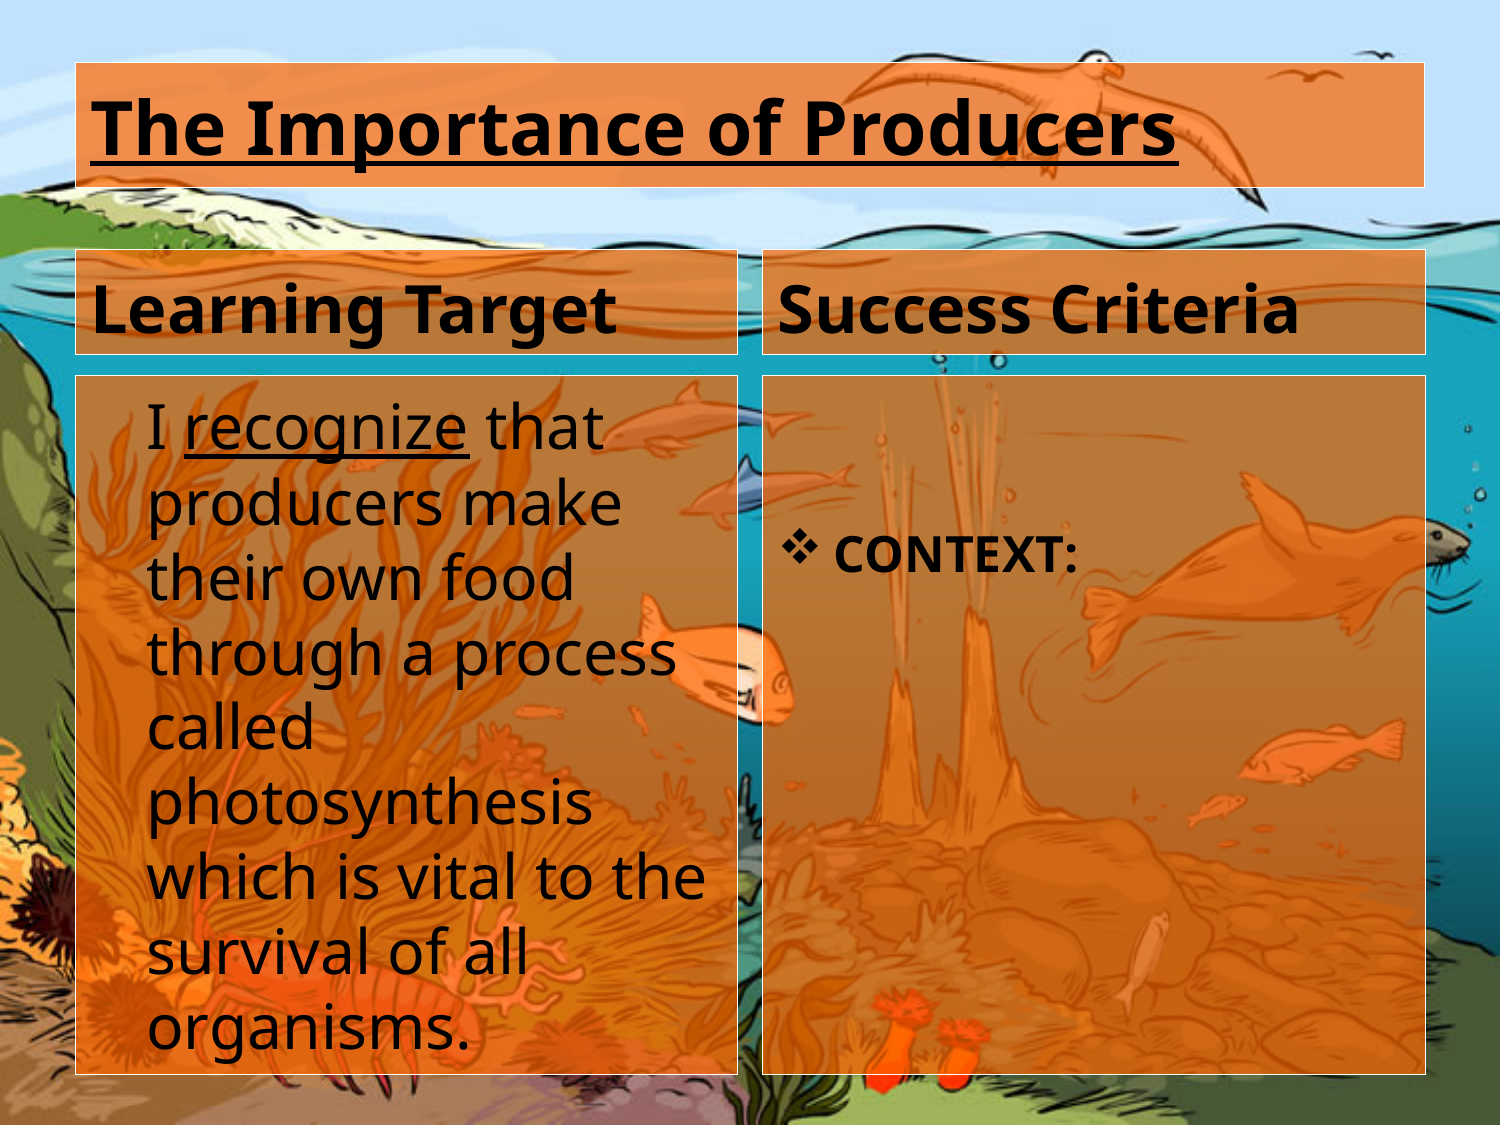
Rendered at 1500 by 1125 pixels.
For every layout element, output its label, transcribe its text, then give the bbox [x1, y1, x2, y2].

picture [0, 0, 1500, 1125]
list I recognize that producers make their own food through a process called photosynthesis which is vital to the survival of all organisms. [75, 375, 738, 1075]
list Success Criteria [762, 249, 1426, 355]
list Learning Target [75, 249, 738, 355]
title The Importance of Producers [75, 62, 1425, 188]
list CONTEXT: [762, 375, 1426, 1075]
